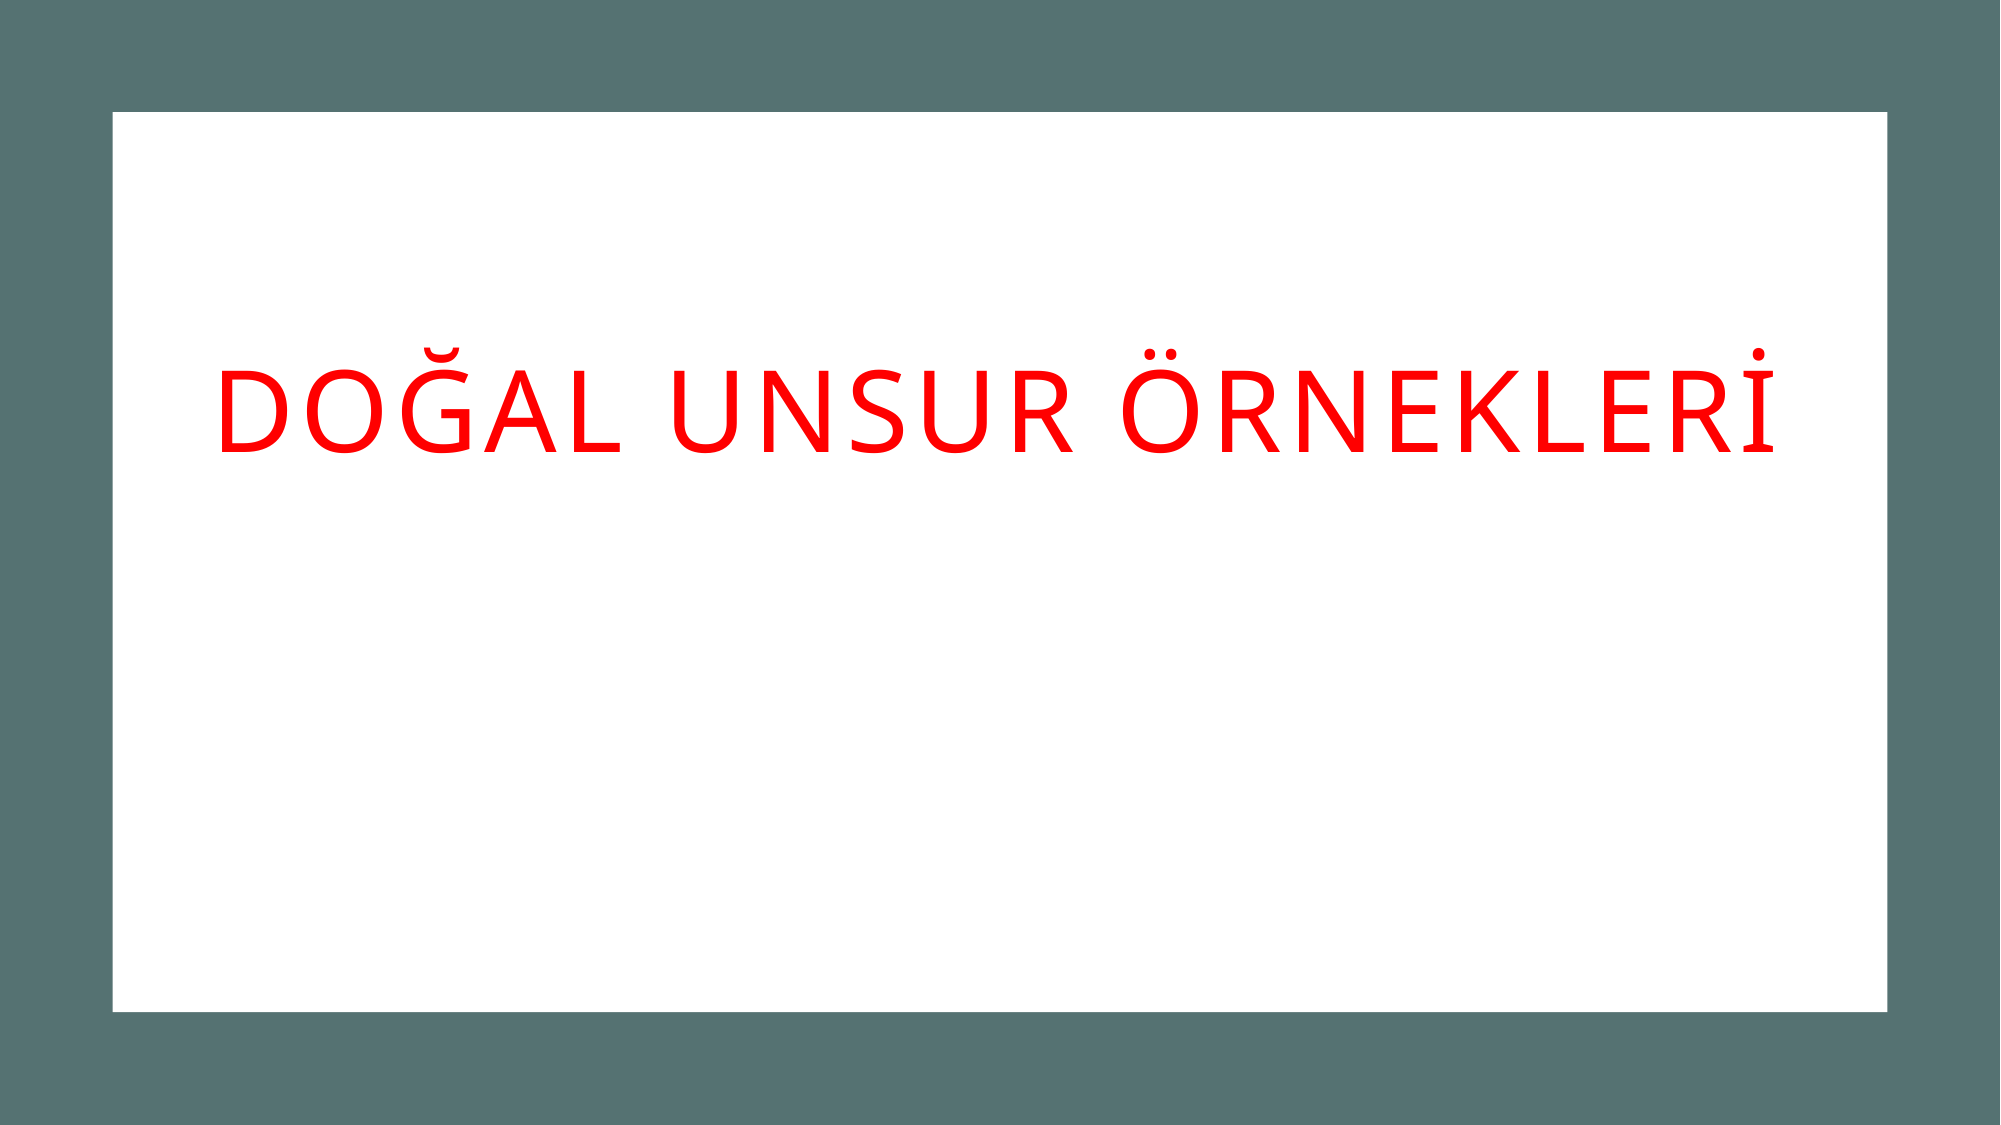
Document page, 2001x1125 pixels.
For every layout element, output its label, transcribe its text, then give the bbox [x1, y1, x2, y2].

title DOĞAL UNSUR ÖRNEKLERİ [193, 224, 1798, 485]
text_box [111, 111, 1888, 1013]
text_box [0, 0, 2000, 1125]
